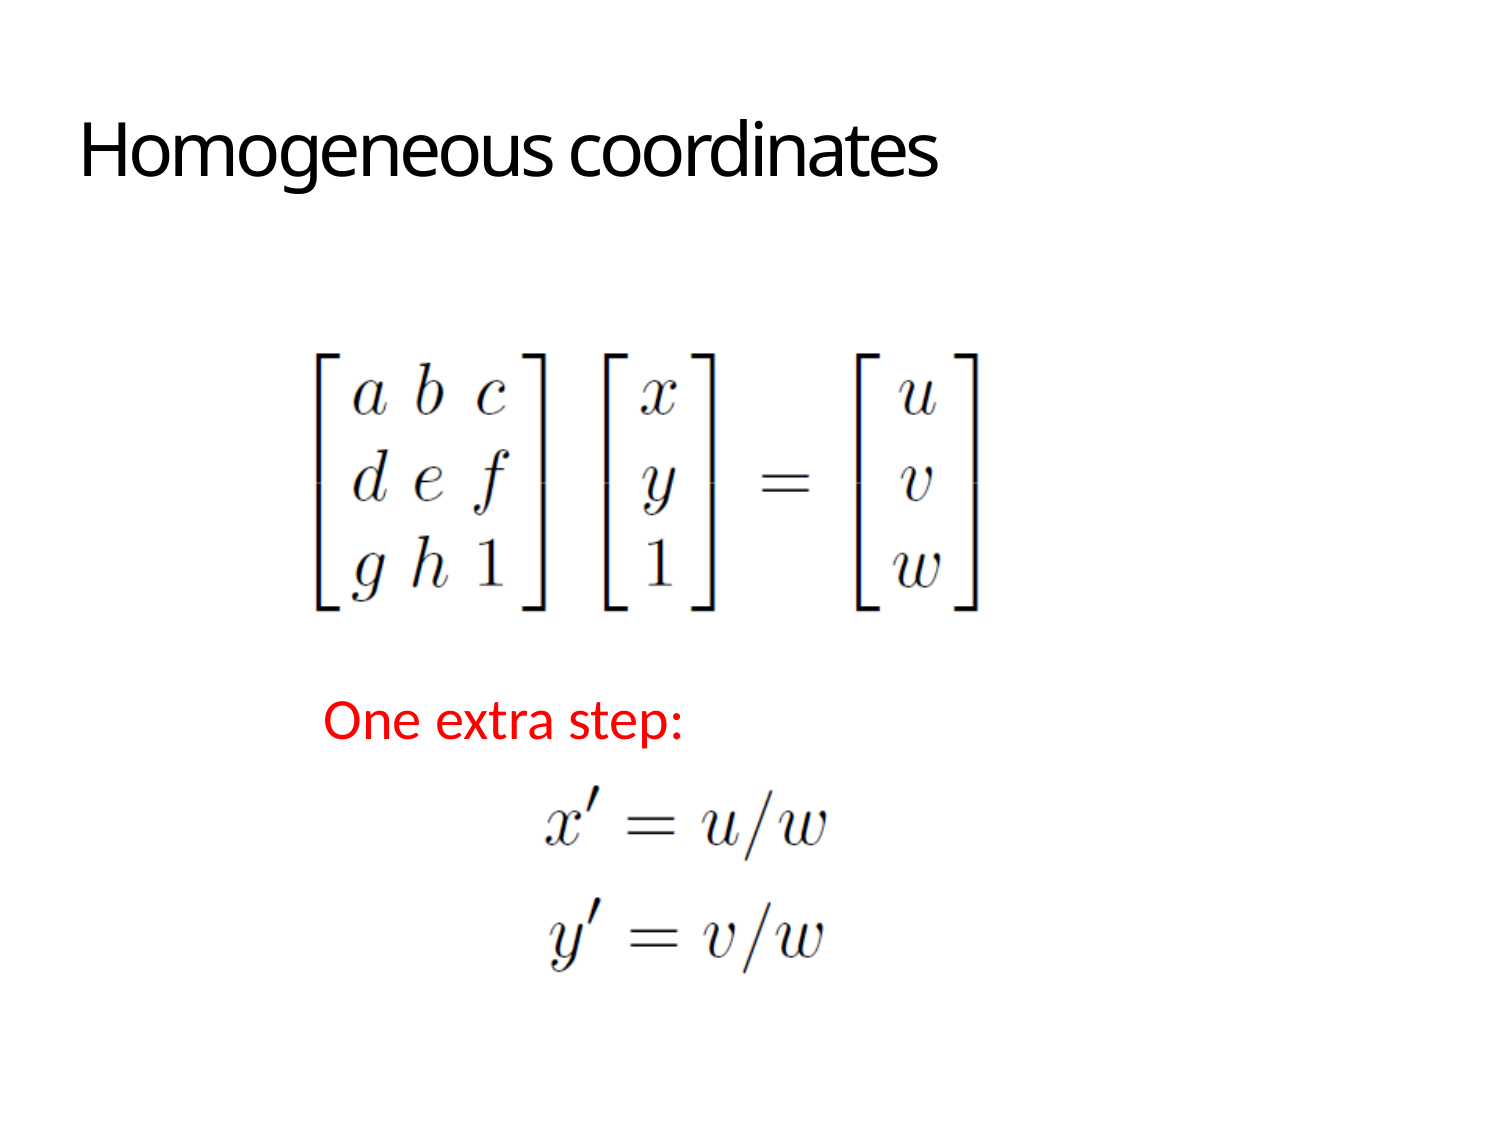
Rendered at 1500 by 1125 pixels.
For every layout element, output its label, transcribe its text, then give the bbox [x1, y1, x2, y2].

picture [312, 349, 985, 616]
picture [534, 885, 838, 988]
text_box Homogeneous coordinates [62, 93, 1425, 199]
text_box One extra step: [309, 673, 785, 759]
picture [527, 773, 838, 866]
